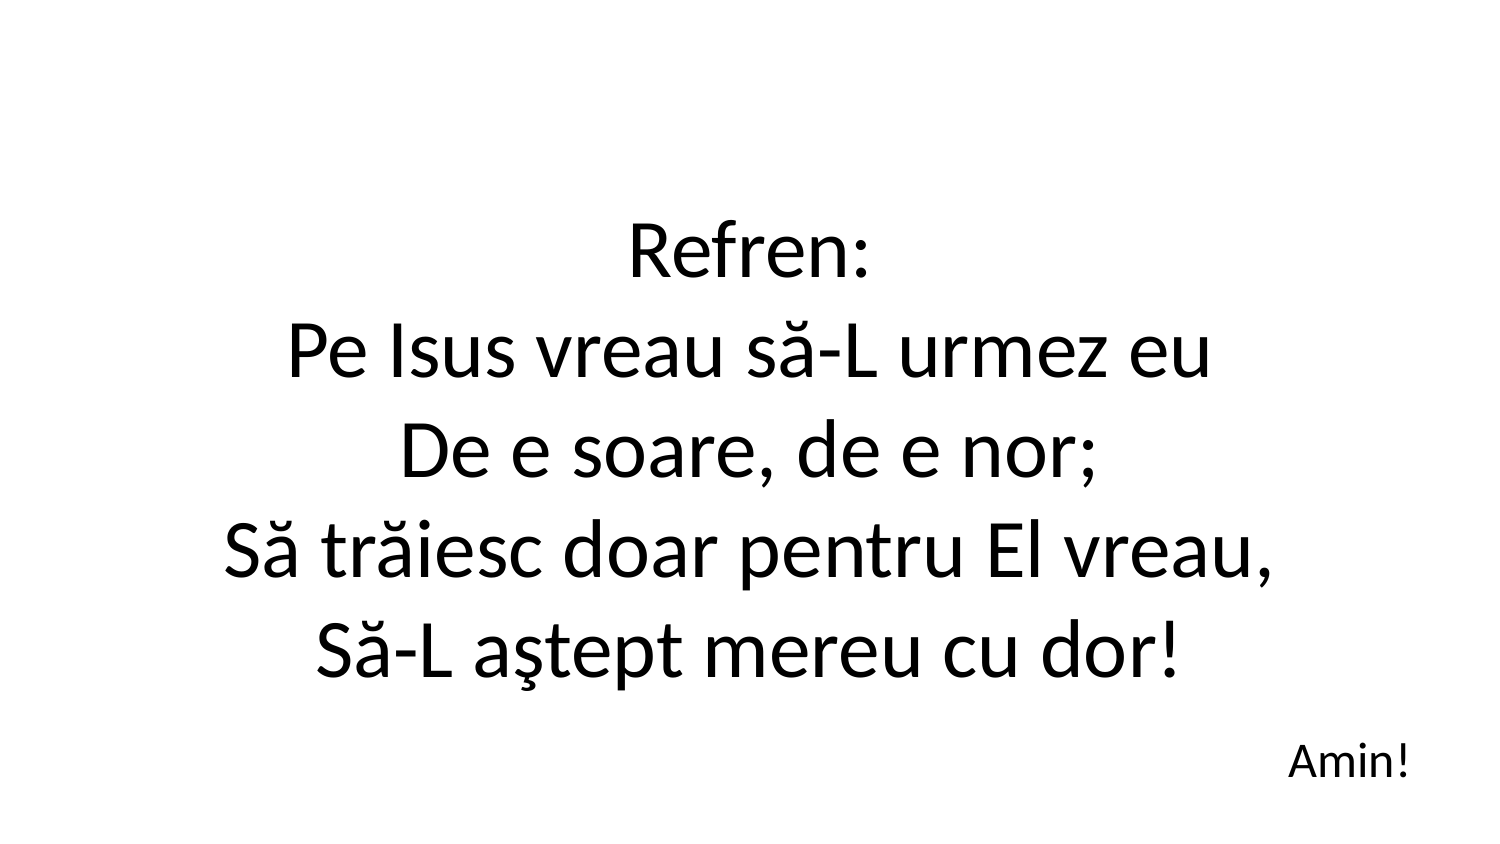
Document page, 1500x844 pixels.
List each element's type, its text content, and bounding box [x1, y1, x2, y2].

text_box Amin! [1273, 674, 1427, 795]
text_box Refren: Pe Isus vreau să-L urmez eu De e soare, de e nor; Să trăiesc doar pentru El vreau, Să-L aştept mereu cu dor! [208, 142, 1292, 702]
